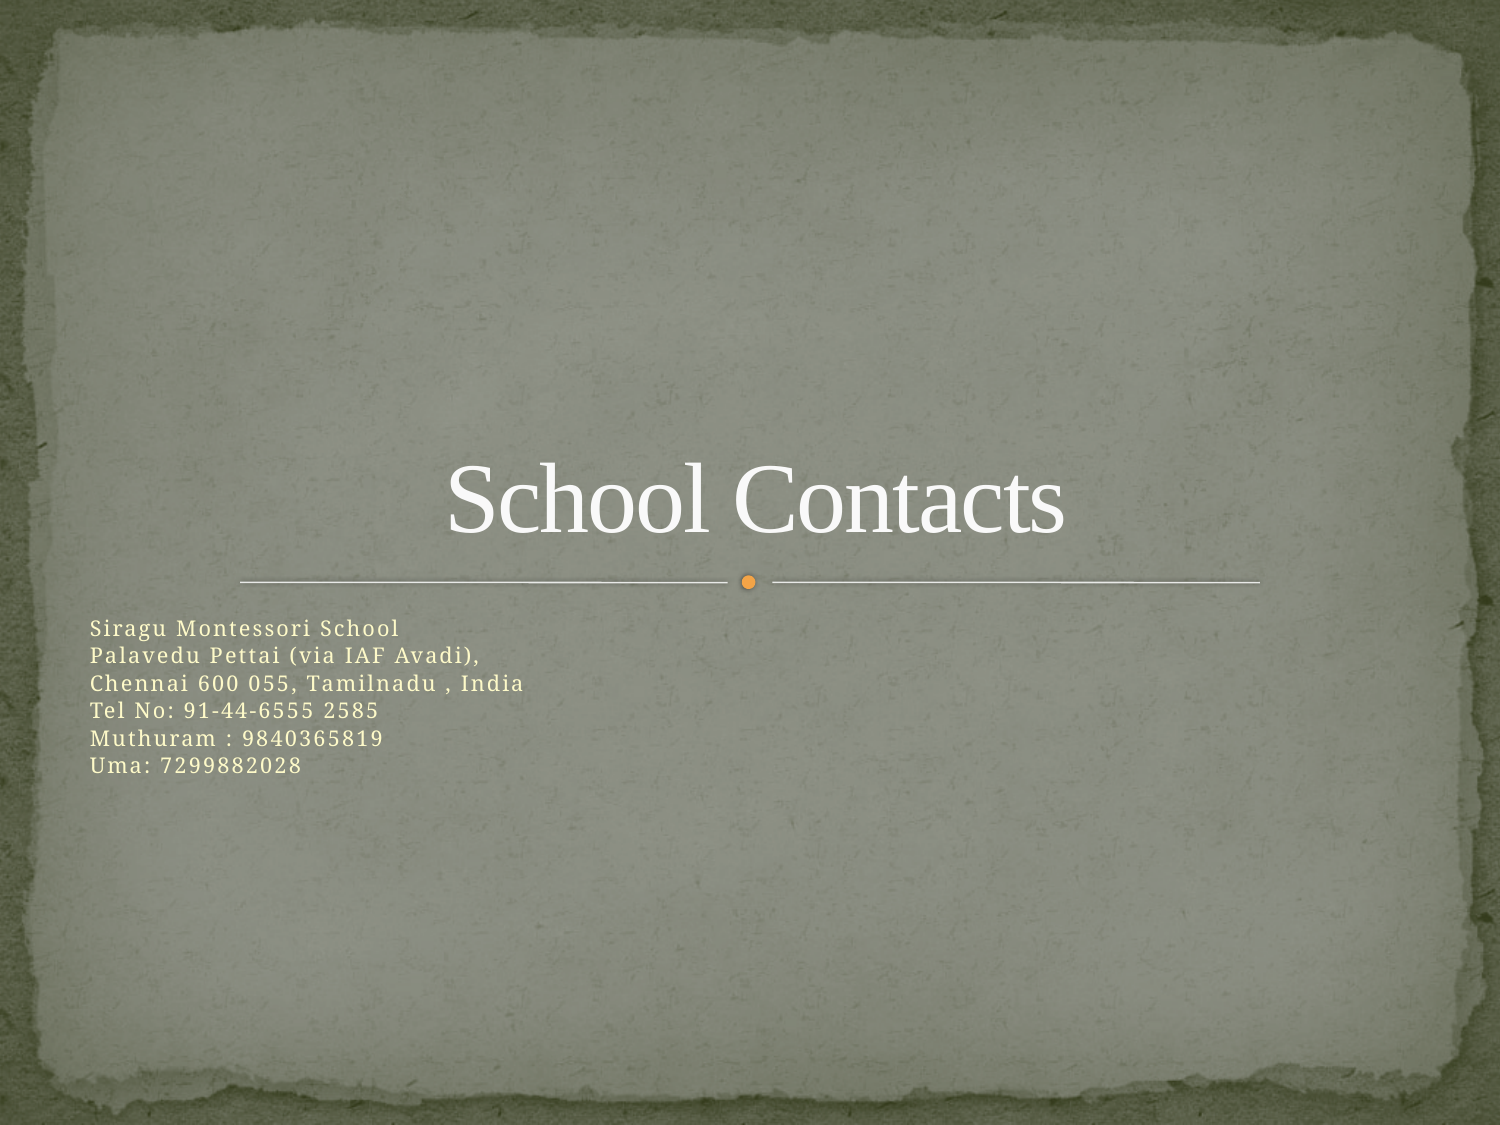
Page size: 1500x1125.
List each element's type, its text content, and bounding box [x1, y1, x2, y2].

subtitle Siragu Montessori School Palavedu Pettai (via IAF Avadi), Chennai 600 055, Tamilnadu , India Tel No: 91-44-6555 2585 Muthuram : 9840365819 Uma: 7299882028 [75, 606, 1438, 795]
title School Contacts [74, 399, 1438, 561]
